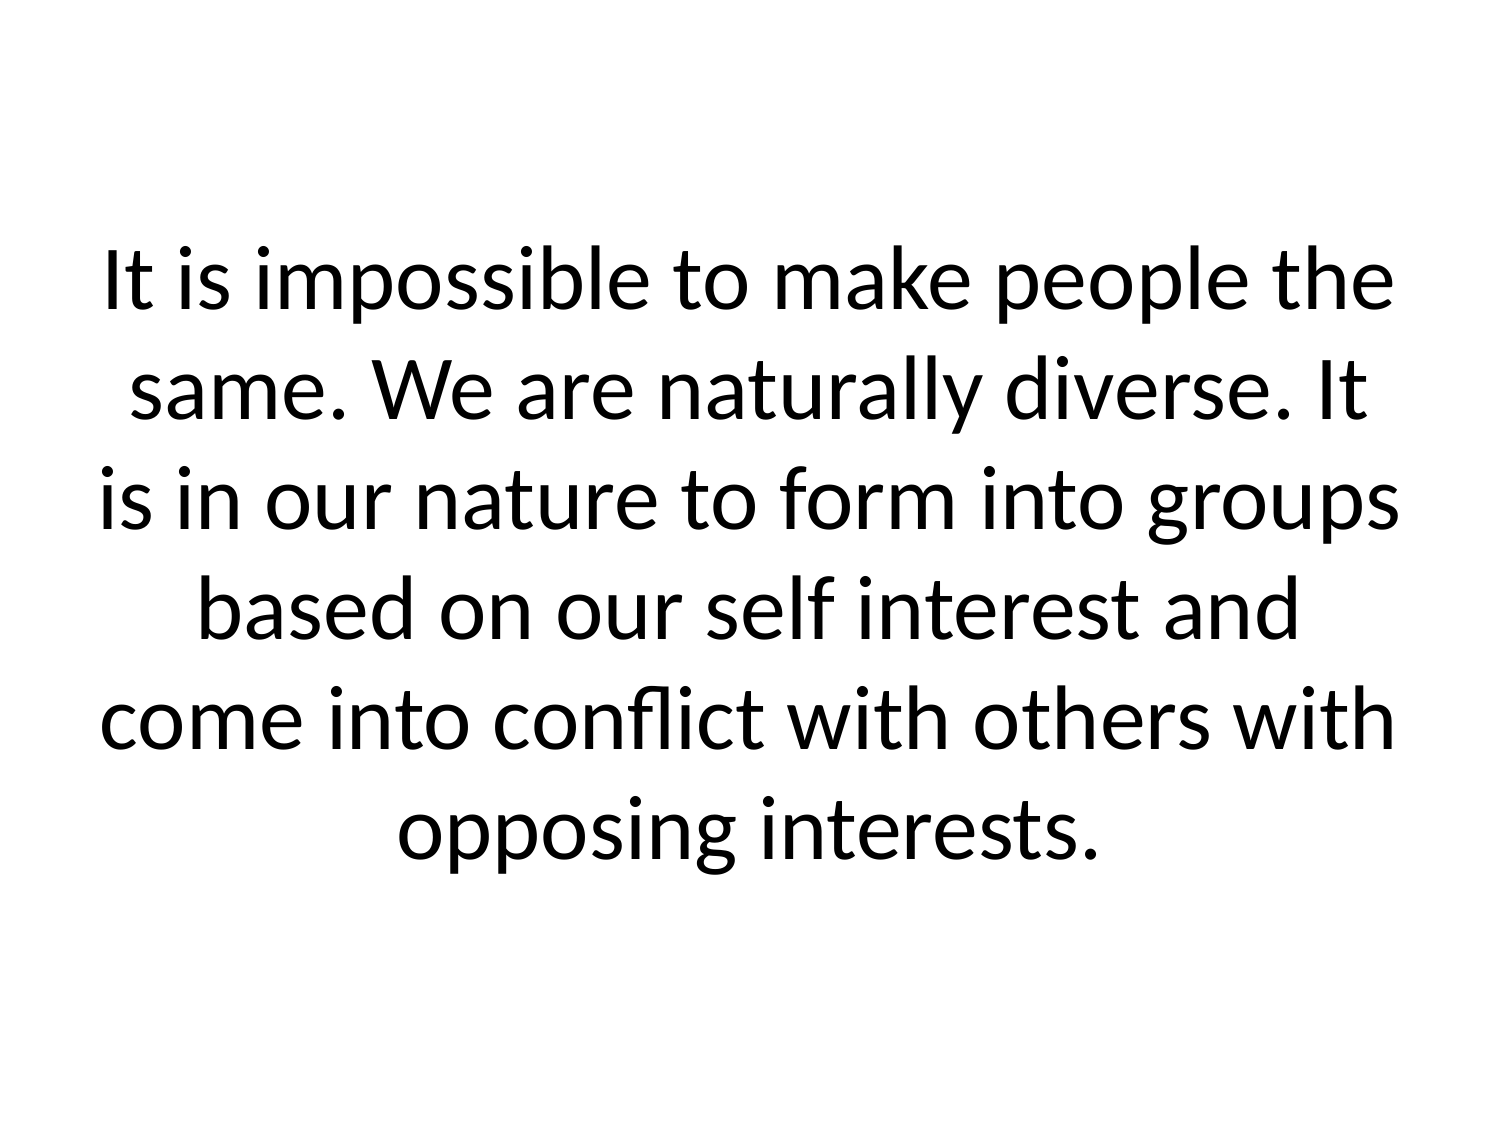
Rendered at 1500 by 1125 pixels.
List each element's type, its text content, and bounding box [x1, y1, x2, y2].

title It is impossible to make people the same. We are naturally diverse. It is in our nature to form into groups based on our self interest and come into conflict with others with opposing interests. [74, 44, 1426, 1051]
